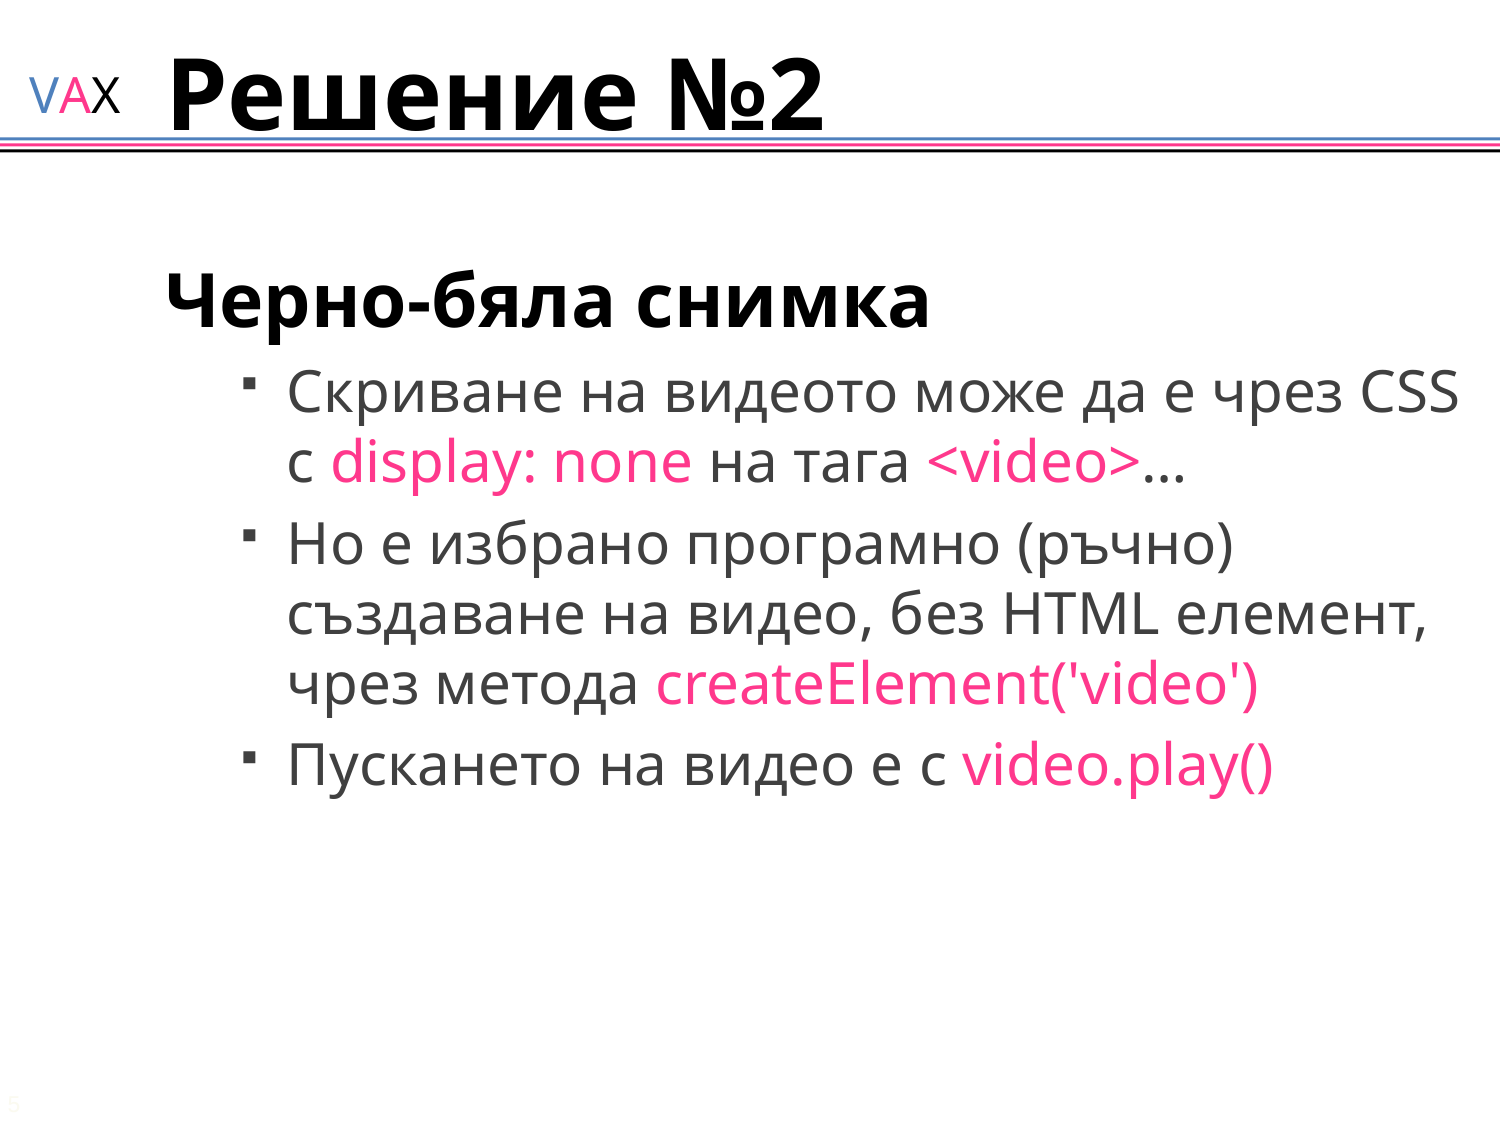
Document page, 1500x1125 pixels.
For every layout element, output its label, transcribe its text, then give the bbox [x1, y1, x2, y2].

title Решение №2 [0, 37, 1500, 144]
list Черно-бяла снимка Скриване на видеото може да е чрез CSS с display: none на тага <video>… Но е избранo програмно (ръчно) създаване на видео, без HTML елемент, чрез метода createElement('video') Пускането на видео е с video.play() [150, 200, 1488, 1113]
